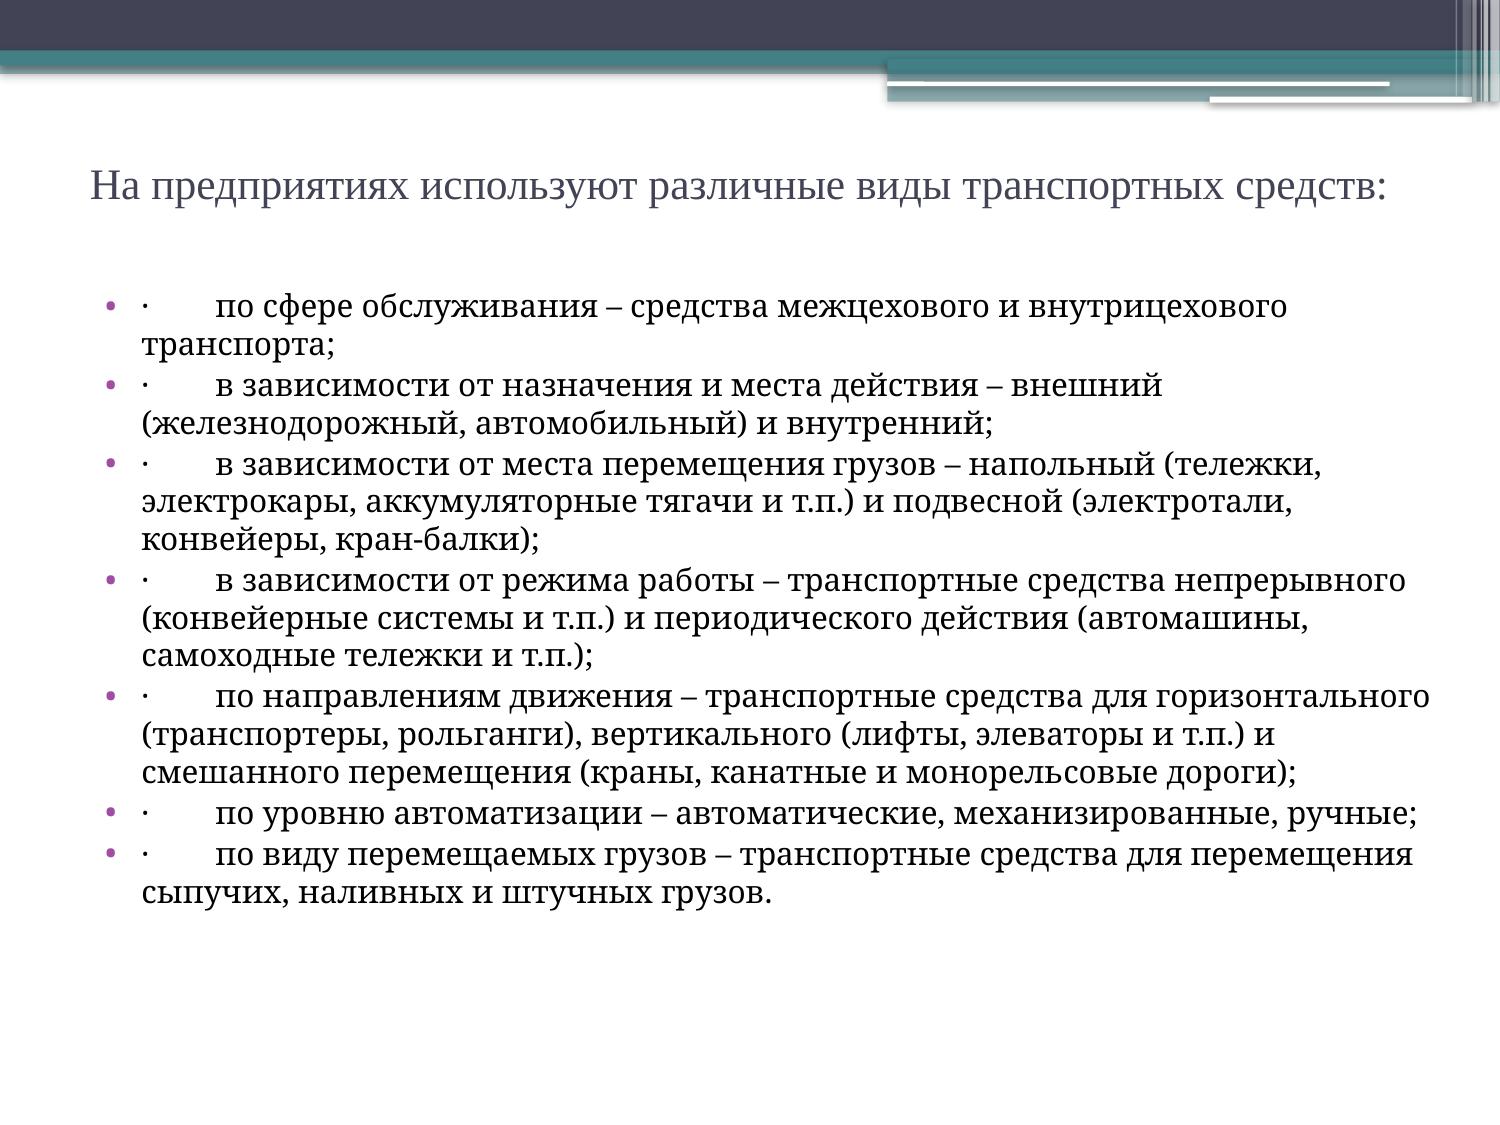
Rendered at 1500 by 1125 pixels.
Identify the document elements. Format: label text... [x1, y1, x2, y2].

list · по сфере обслуживания – средства межцехового и внутрицехового транспорта; · в зависимости от назначения и места действия – внешний (железнодорожный, автомобильный) и внутренний; · в зависимости от места перемещения грузов – напольный (тележки, электрокары, аккумуляторные тягачи и т.п.) и подвесной (электротали, конвейеры, кран-балки); · в зависимости от режима работы – транспортные средства непрерывного (конвейерные системы и т.п.) и периодического действия (автомашины, самоходные тележки и т.п.); · по направлениям движения – транспортные средства для горизонтального (транспортеры, рольганги), вертикального (лифты, элеваторы и т.п.) и смешанного перемещения (краны, канатные и монорельсовые дороги); · по уровню автоматизации – автоматические, механизированные, ручные; · по виду перемещаемых грузов – транспортные средства для перемещения сыпучих, наливных и штучных грузов. [75, 278, 1447, 1000]
title На предприятиях используют различные виды транспортных средств: [75, 140, 1425, 278]
